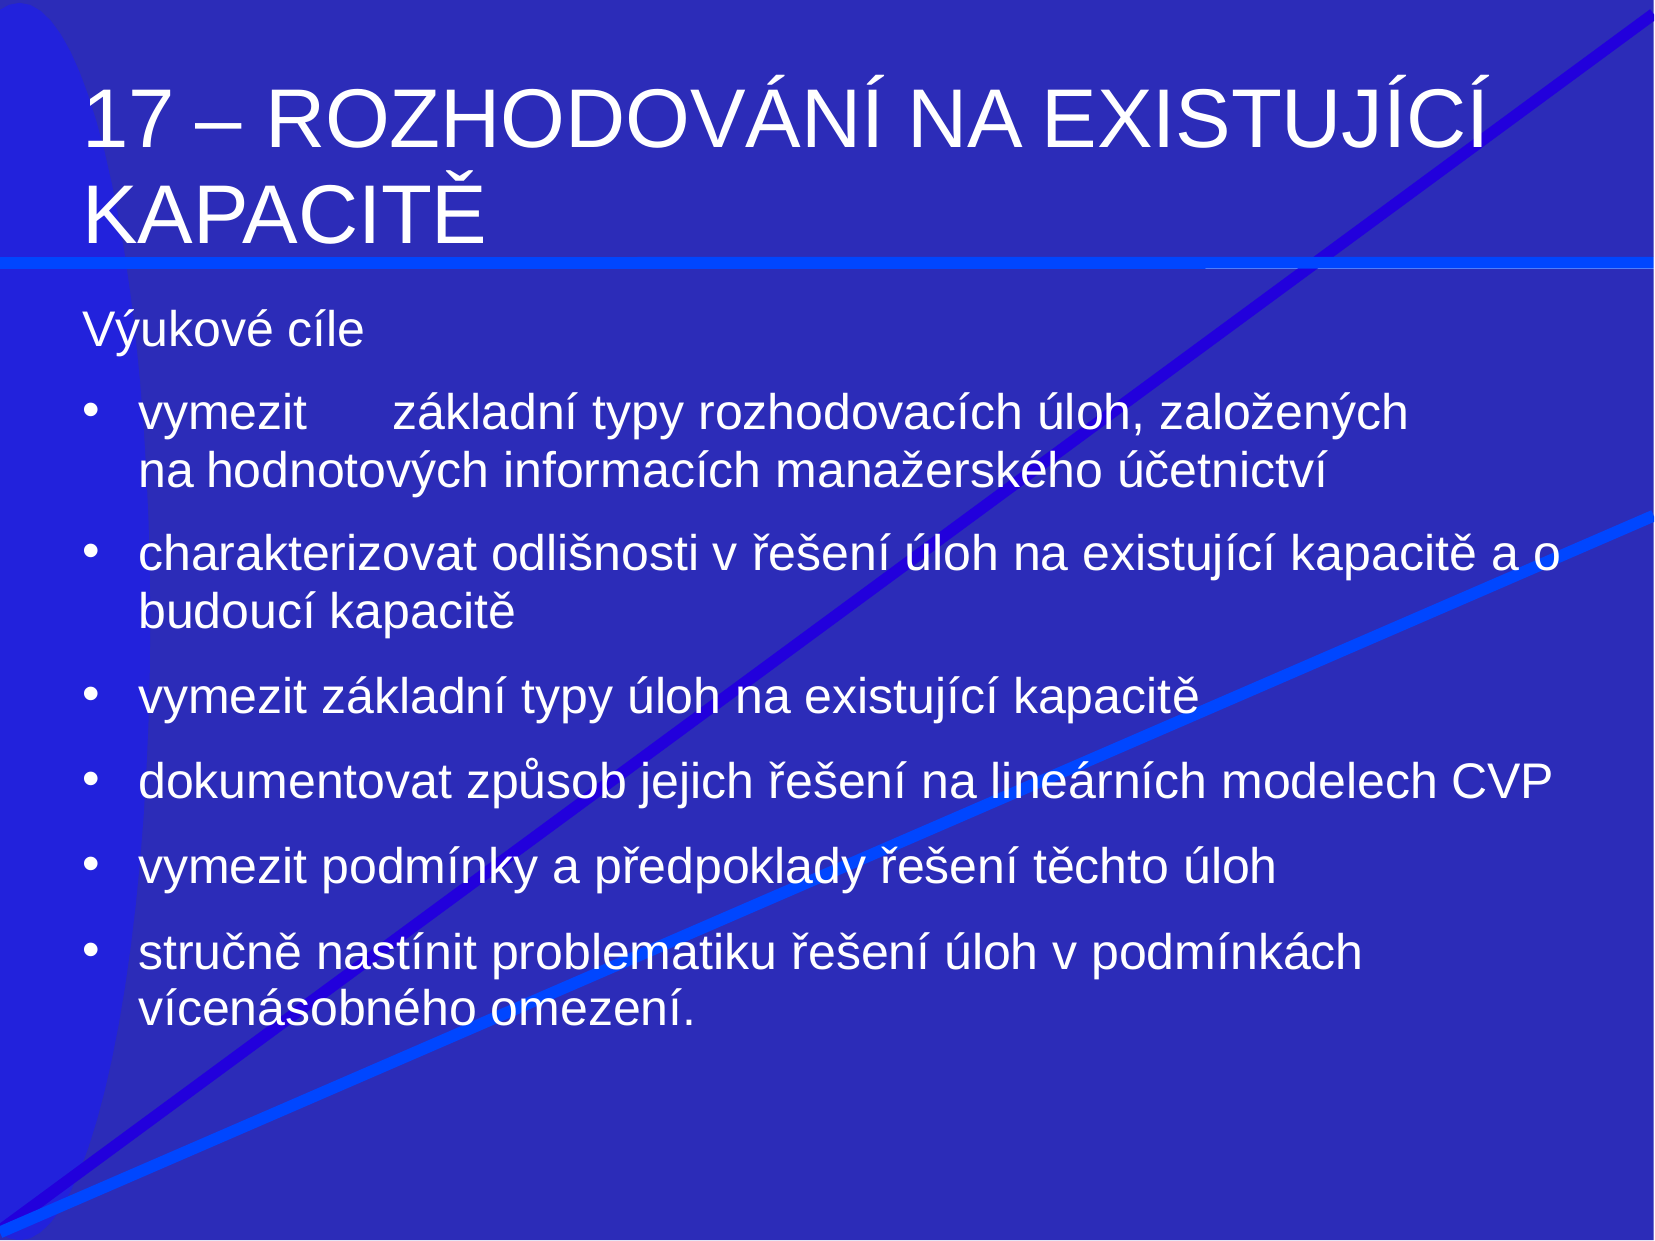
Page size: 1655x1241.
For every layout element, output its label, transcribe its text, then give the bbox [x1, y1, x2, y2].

title 17 – ROZHODOVÁNÍ NA EXISTUJÍCÍ KAPACITĚ [80, 67, 1574, 275]
text_box Výukové cíle vymezit základní typy rozhodovacích úloh, založených na hodnotových informacích manažerského účetnictví charakterizovat odlišnosti v řešení úloh na existující kapacitě a o budoucí kapacitě vymezit základní typy úloh na existující kapacitě dokumentovat způsob jejich řešení na lineárních modelech CVP vymezit podmínky a předpoklady řešení těchto úloh stručně nastínit problematiku řešení úloh v podmínkách vícenásobného omezení. [80, 296, 1564, 1036]
